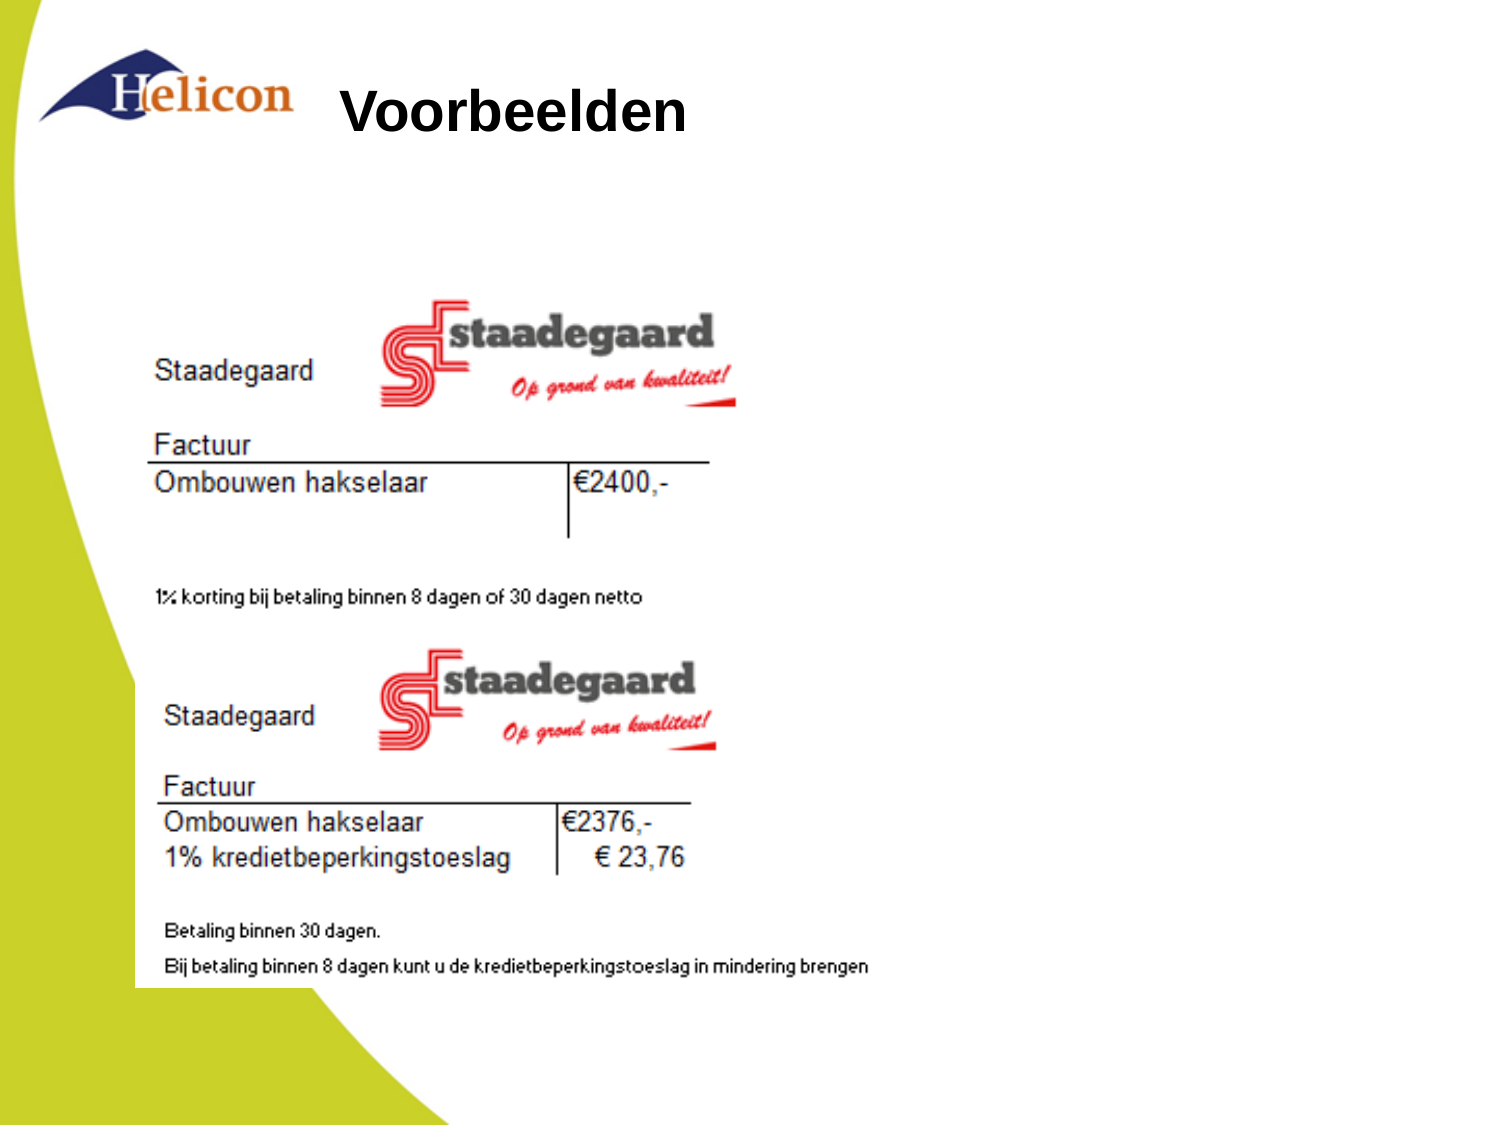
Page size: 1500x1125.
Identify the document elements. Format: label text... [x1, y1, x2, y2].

title Voorbeelden [324, 54, 1415, 161]
picture [0, 0, 1500, 1125]
